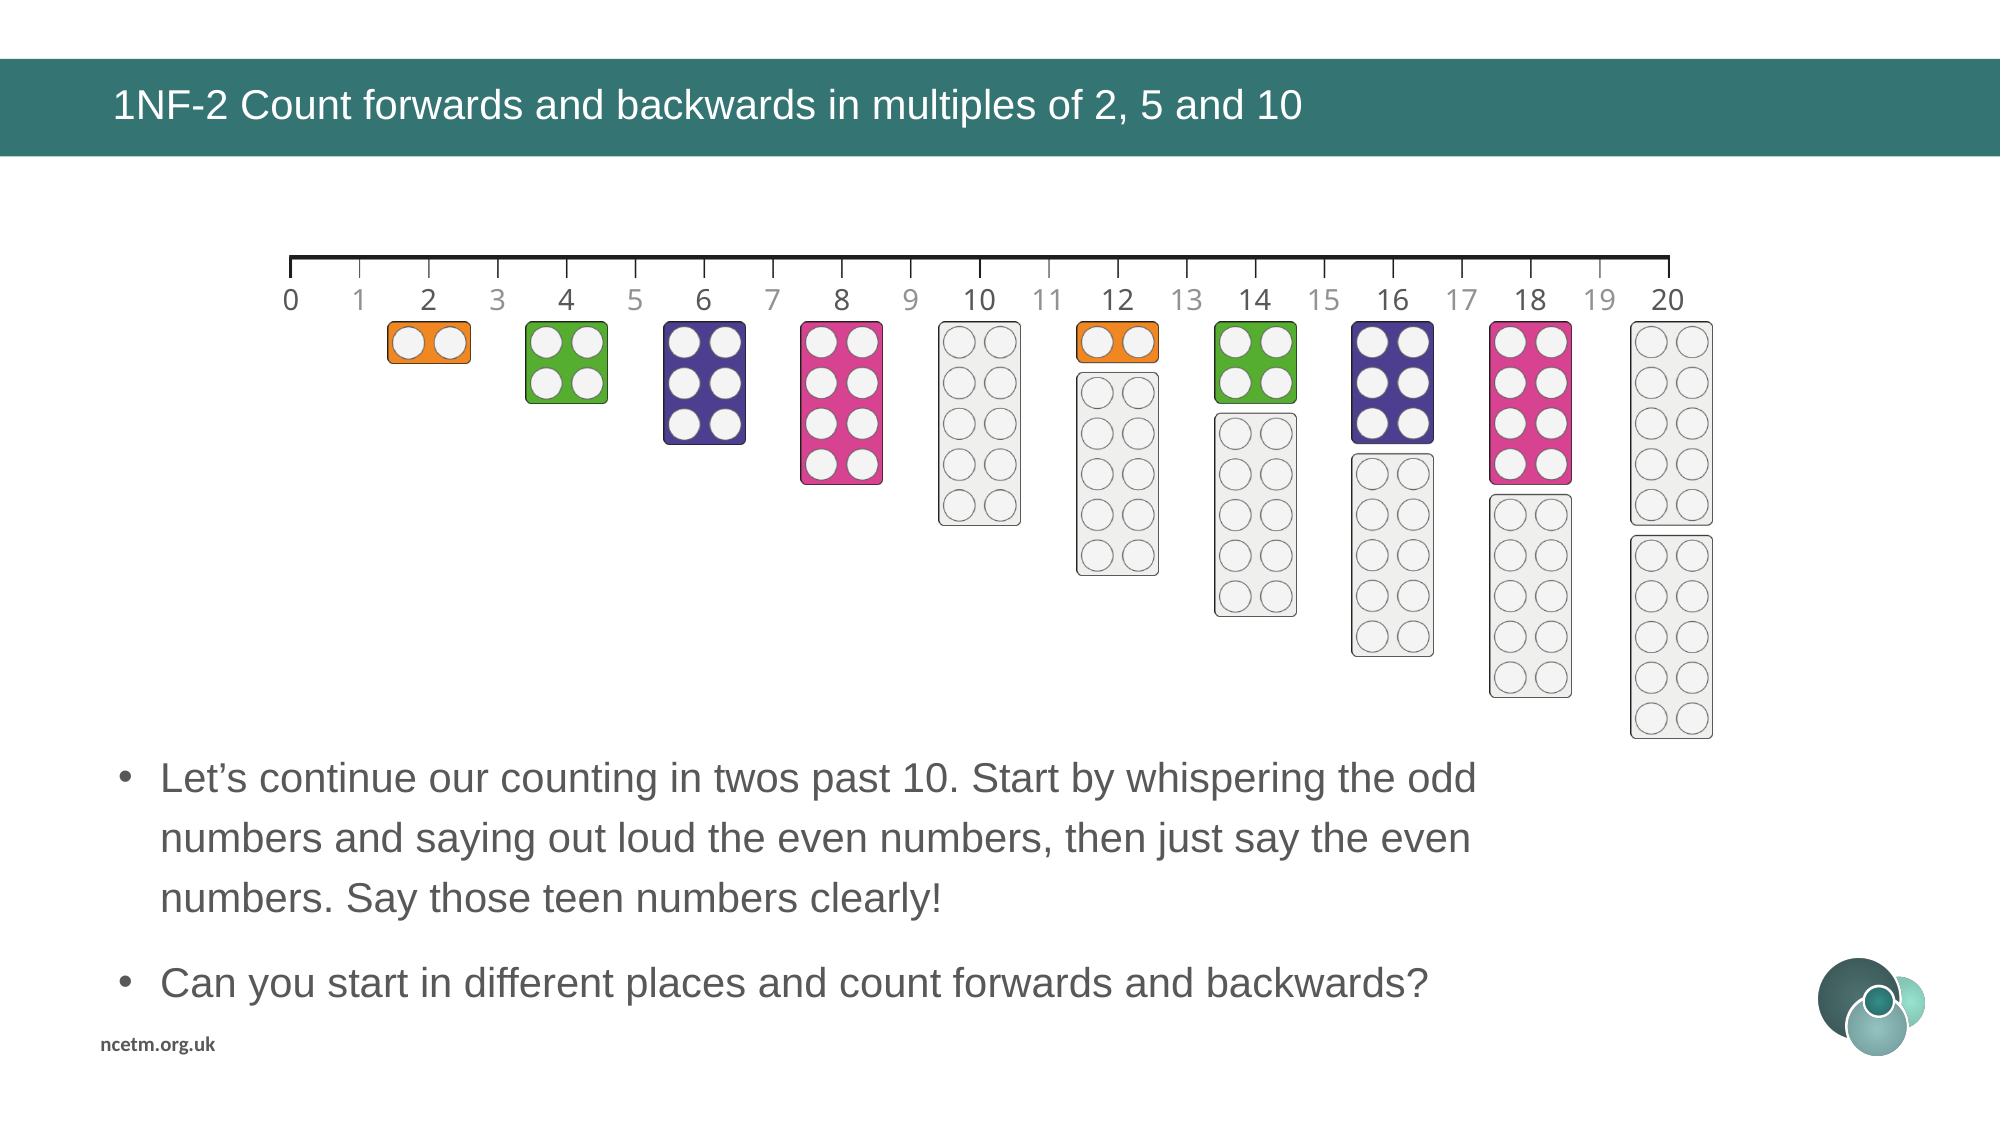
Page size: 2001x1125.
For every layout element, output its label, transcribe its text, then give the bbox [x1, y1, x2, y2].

text_box Let’s continue our counting in twos past 10. Start by whispering the odd numbers and saying out loud the even numbers, then just say the even numbers. Say those teen numbers clearly! Can you start in different places and count forwards and backwards? [103, 733, 1631, 952]
text_box 17 [1429, 278, 1494, 325]
picture [1489, 321, 1572, 698]
picture [1818, 958, 1925, 1056]
picture [1630, 321, 1713, 739]
text_box 9 [887, 278, 935, 325]
text_box 5 [611, 278, 659, 325]
text_box 10 [947, 278, 1012, 321]
picture [1076, 321, 1159, 576]
text_box 15 [1291, 278, 1356, 325]
picture [663, 321, 746, 445]
text_box 3 [474, 278, 522, 325]
text_box 8 [818, 278, 866, 321]
text_box 20 [1636, 274, 1700, 321]
text_box 6 [680, 278, 728, 321]
text_box 2 [405, 278, 453, 321]
text_box 4 [543, 278, 590, 321]
title 1NF-2 Count forwards and backwards in multiples of 2, 5 and 10 [97, 76, 1945, 147]
text_box 18 [1498, 278, 1563, 321]
picture [1351, 321, 1434, 657]
picture [938, 321, 1021, 526]
picture [289, 255, 1670, 278]
picture [1213, 321, 1297, 617]
text_box 11 [1016, 278, 1080, 325]
text_box 13 [1154, 278, 1219, 325]
text_box 12 [1085, 278, 1150, 321]
text_box 7 [749, 278, 797, 325]
text_box 0 [267, 274, 315, 325]
text_box 14 [1222, 278, 1287, 321]
picture [525, 321, 608, 404]
text_box 16 [1360, 278, 1425, 321]
text_box 19 [1567, 278, 1632, 325]
text_box 1 [336, 278, 384, 325]
picture [800, 321, 883, 485]
picture [387, 321, 471, 364]
